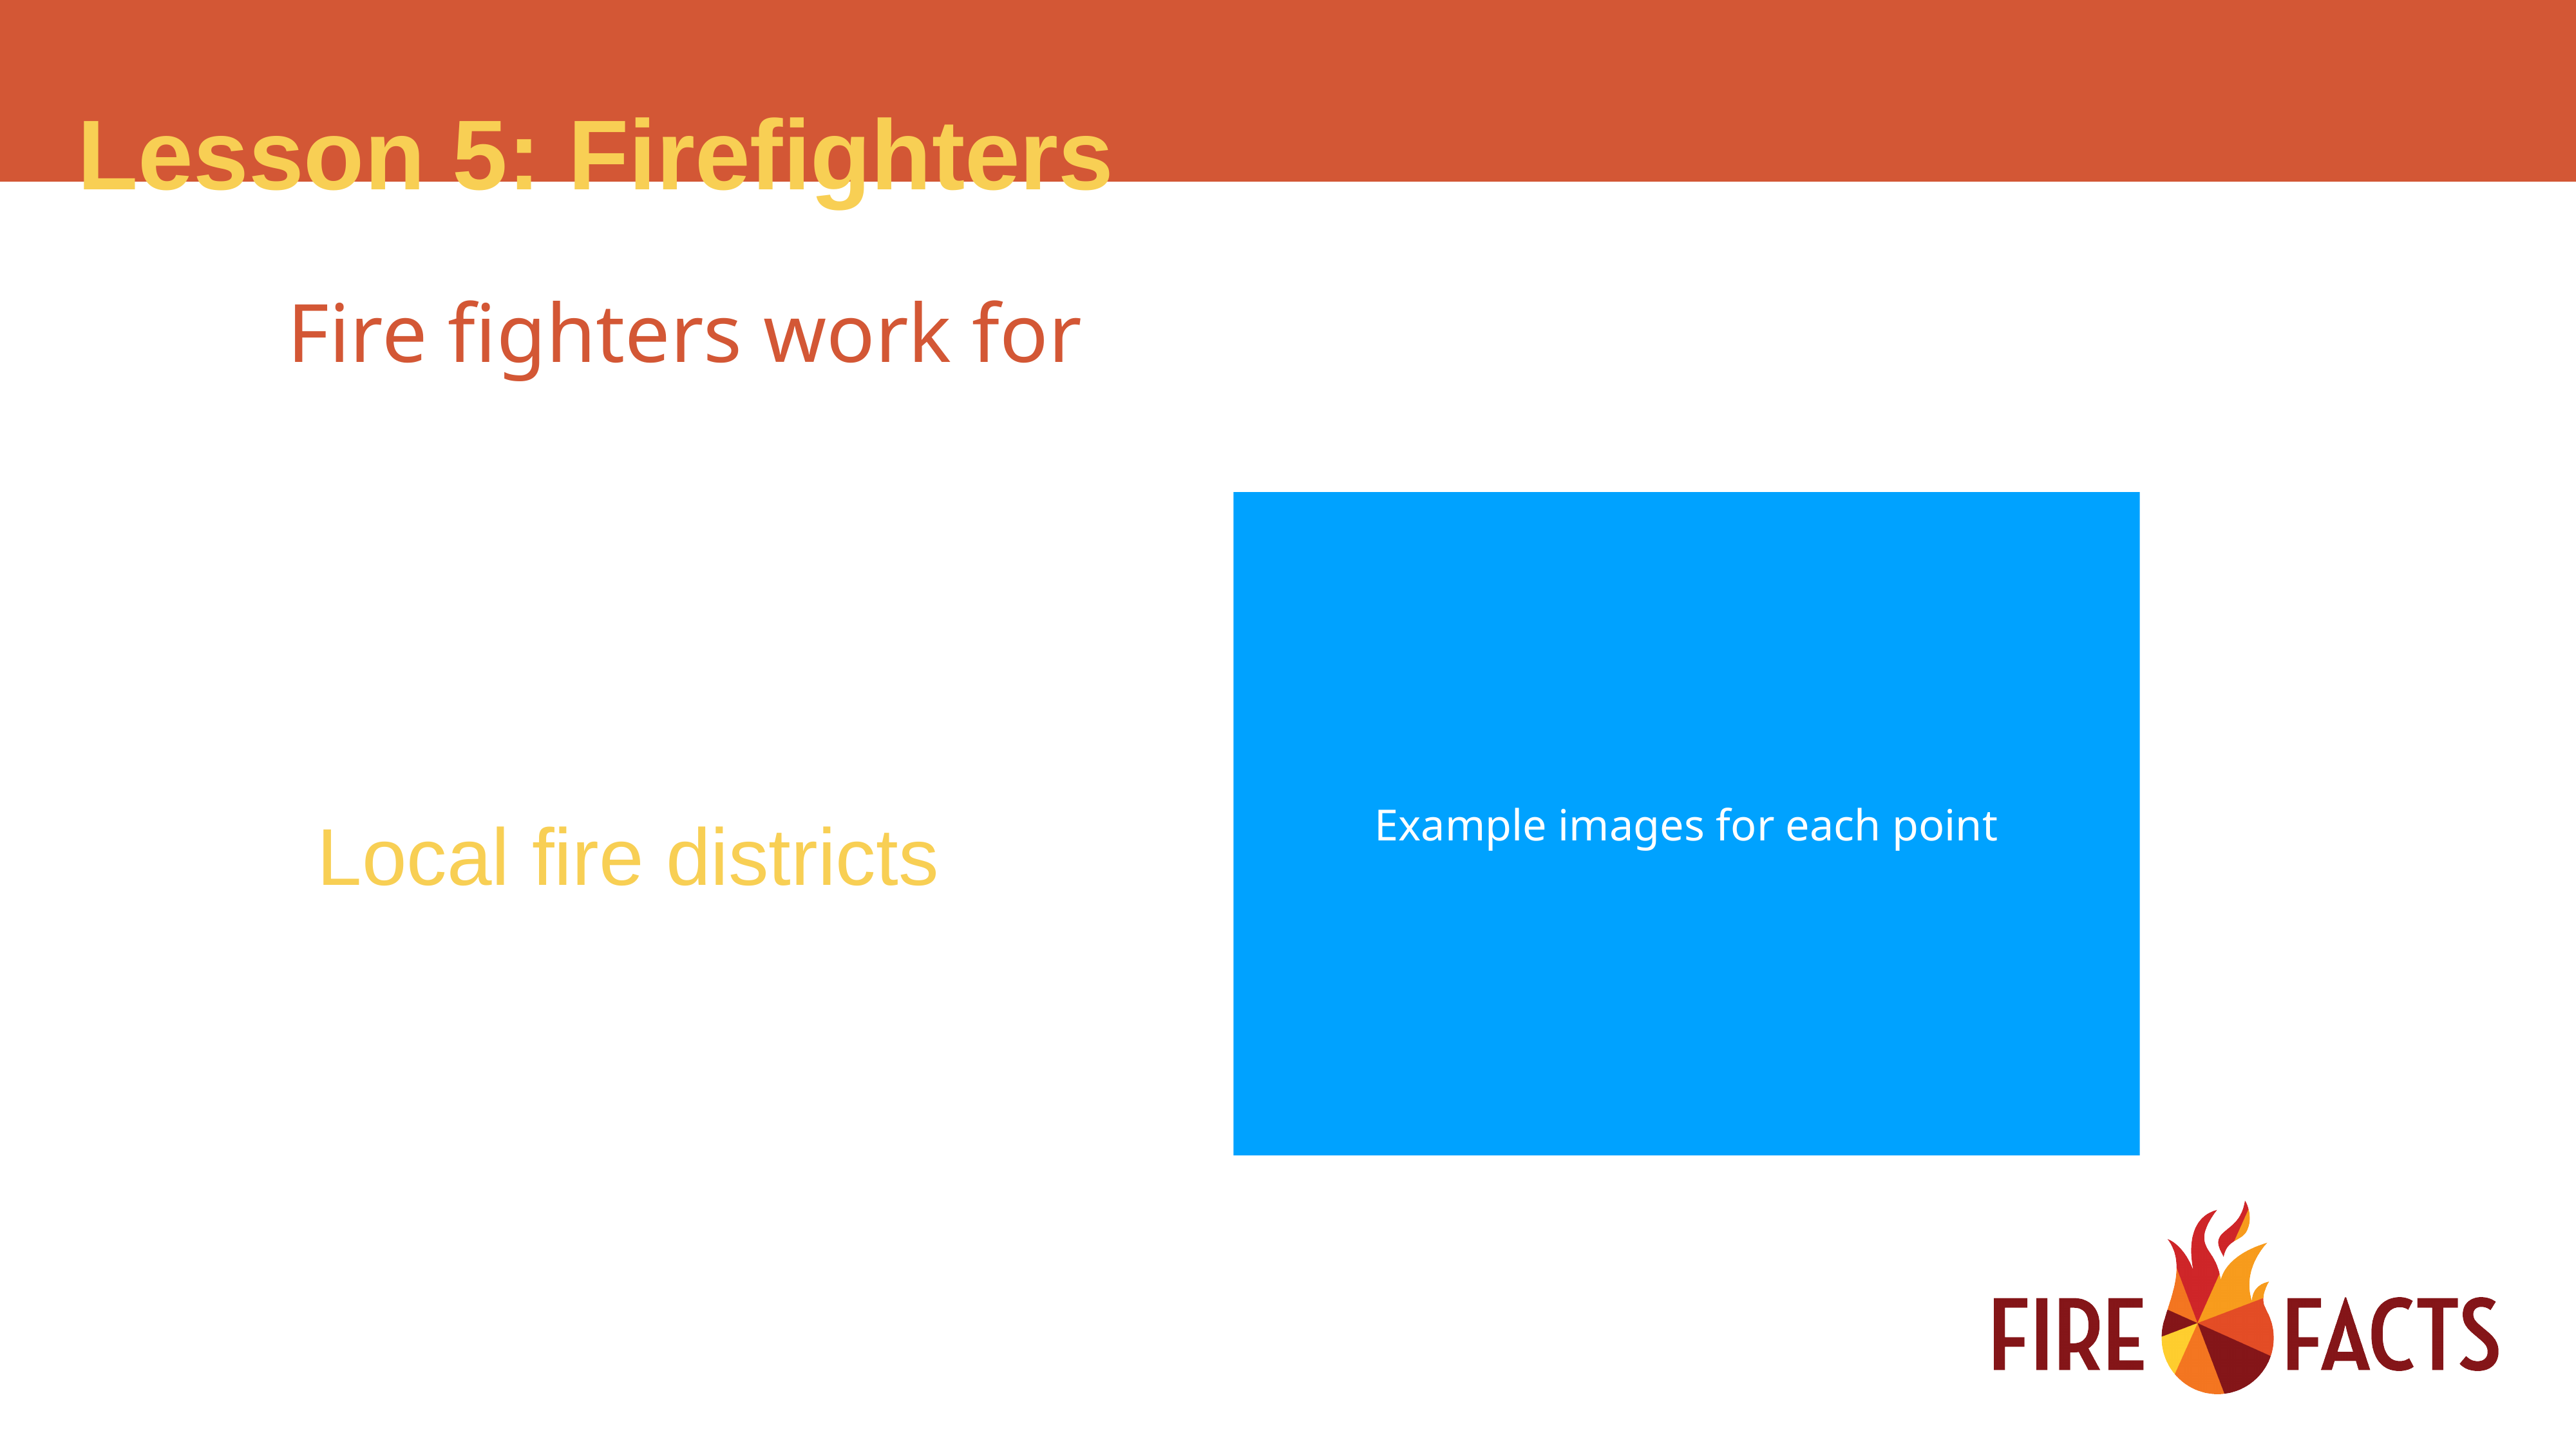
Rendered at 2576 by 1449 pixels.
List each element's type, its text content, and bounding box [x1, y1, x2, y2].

text_box Example images for each point [1233, 492, 2140, 1156]
picture [1982, 1186, 2508, 1408]
text_box Fire fighters work for [282, 276, 1088, 384]
list Local fire districts [265, 428, 1105, 1278]
